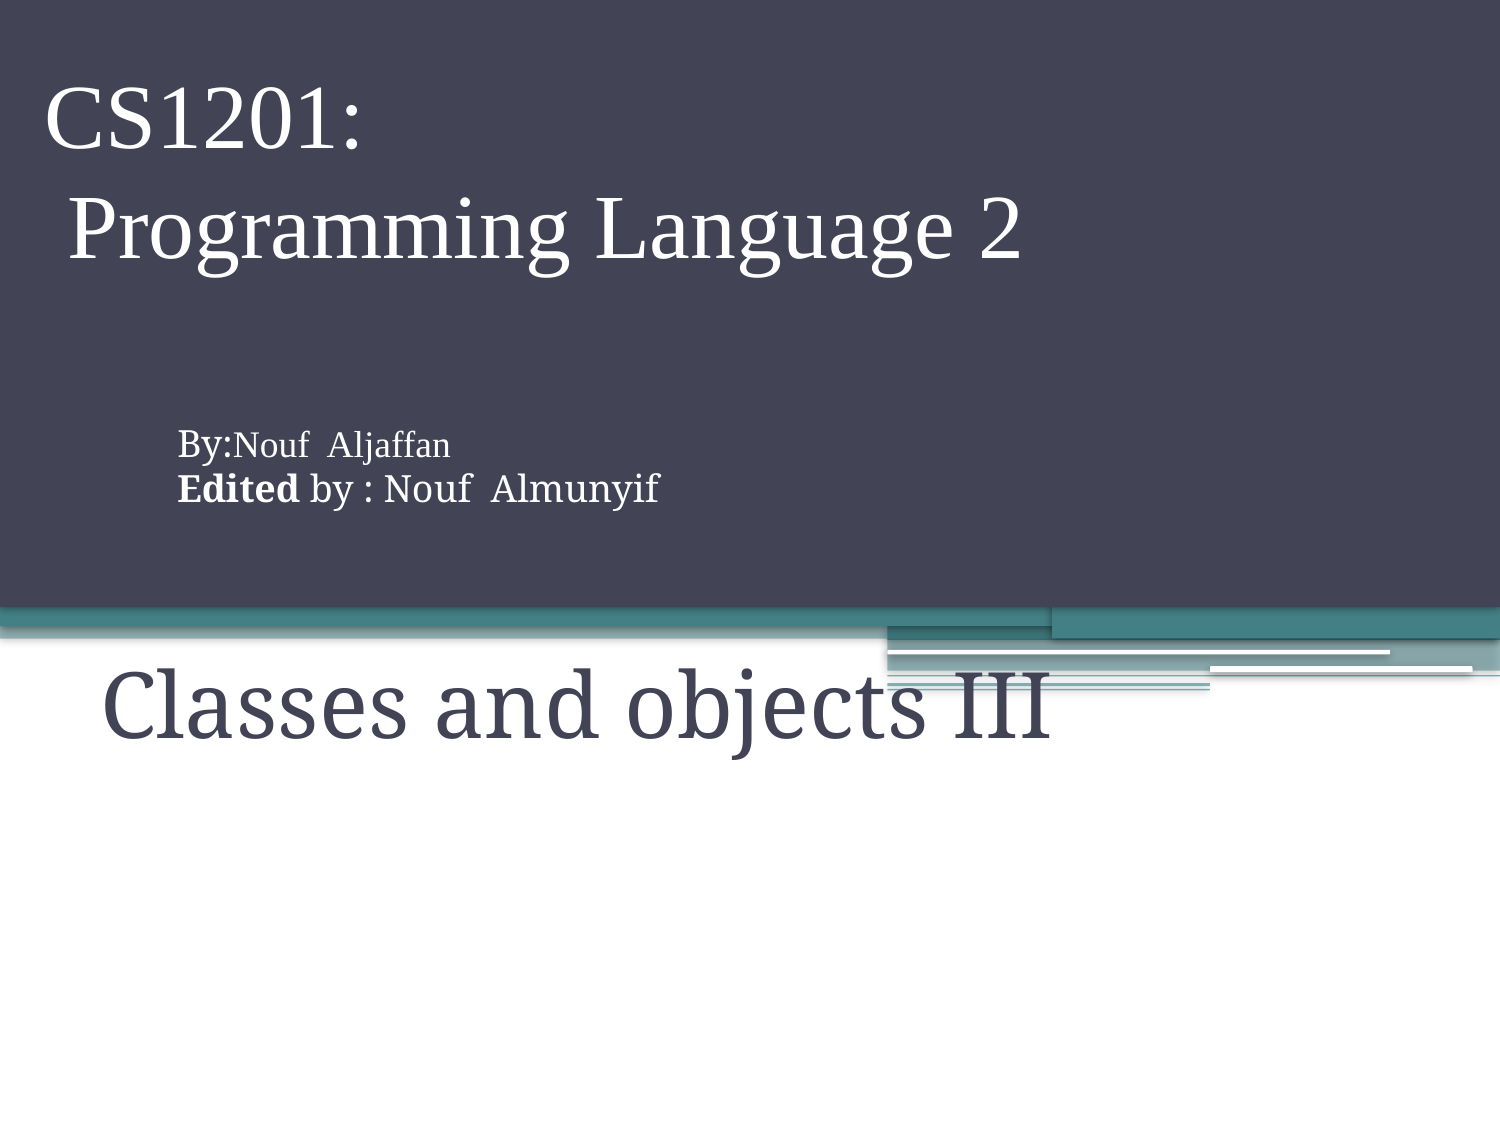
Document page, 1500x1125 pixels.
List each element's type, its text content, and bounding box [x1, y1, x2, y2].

title CS1201: Programming Language 2 [29, 42, 1417, 284]
text_box By:Nouf Aljaffan Edited by : Nouf Almunyif [162, 412, 700, 518]
subtitle Classes and objects III [75, 639, 1105, 928]
